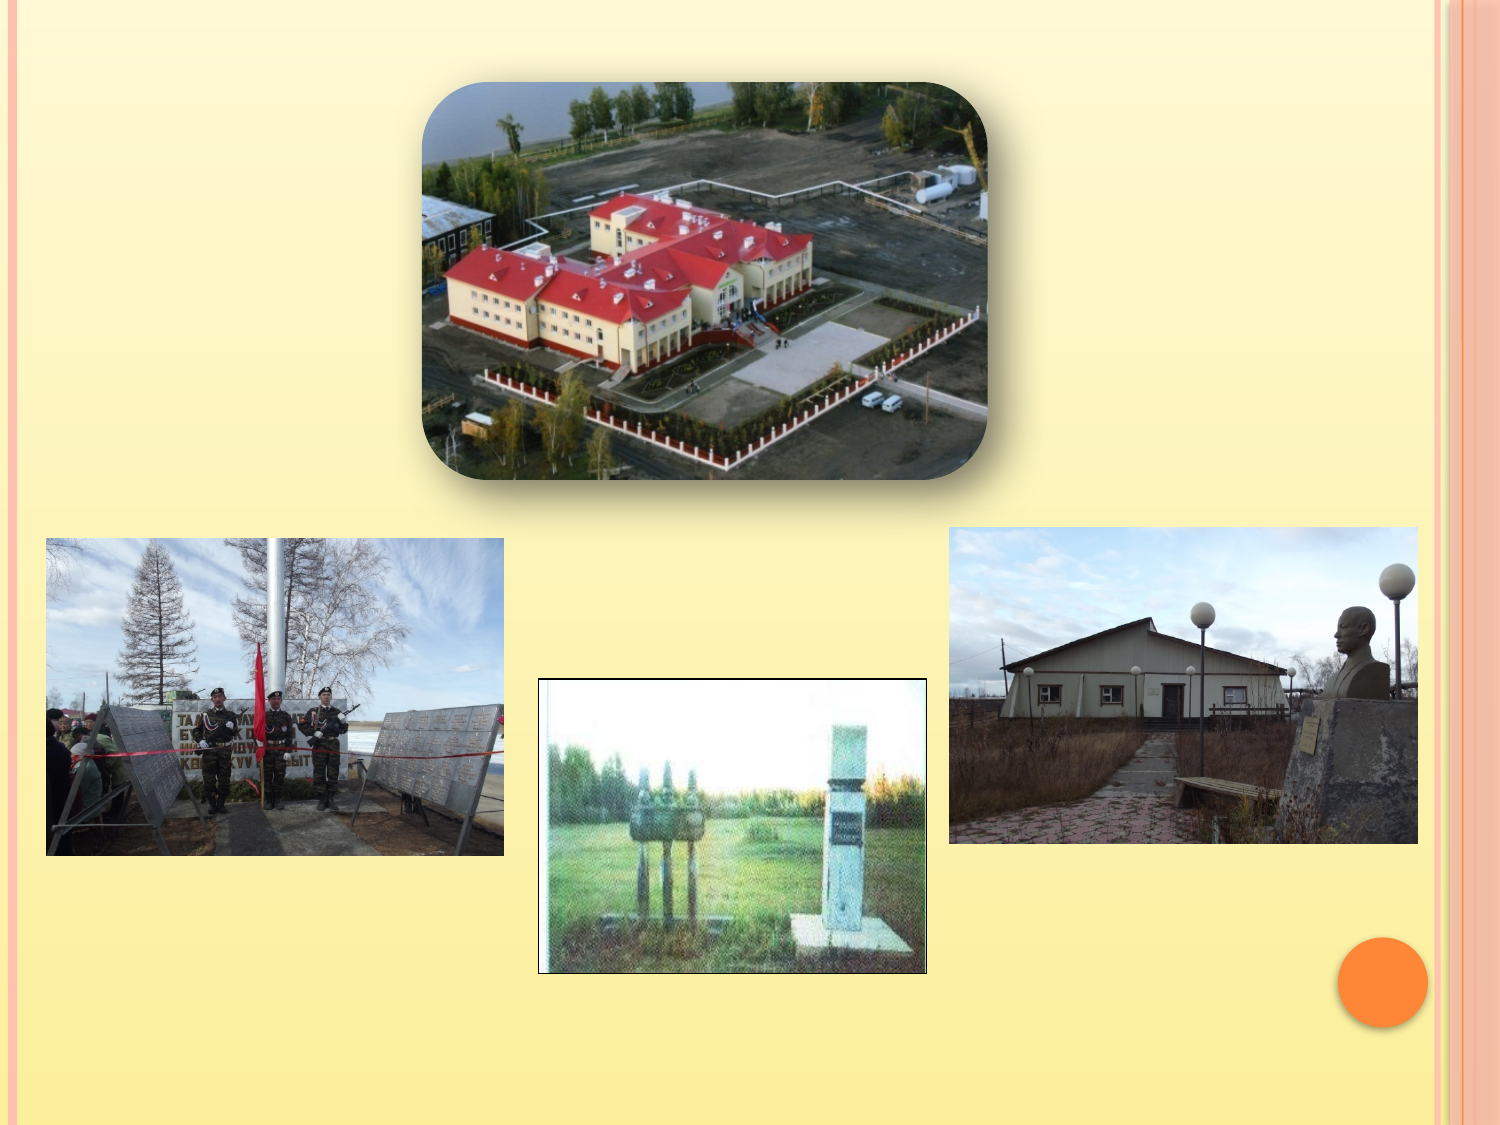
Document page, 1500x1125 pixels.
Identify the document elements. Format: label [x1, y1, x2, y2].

picture [948, 526, 1419, 845]
picture [46, 538, 505, 856]
picture [421, 81, 989, 481]
list [538, 679, 927, 974]
